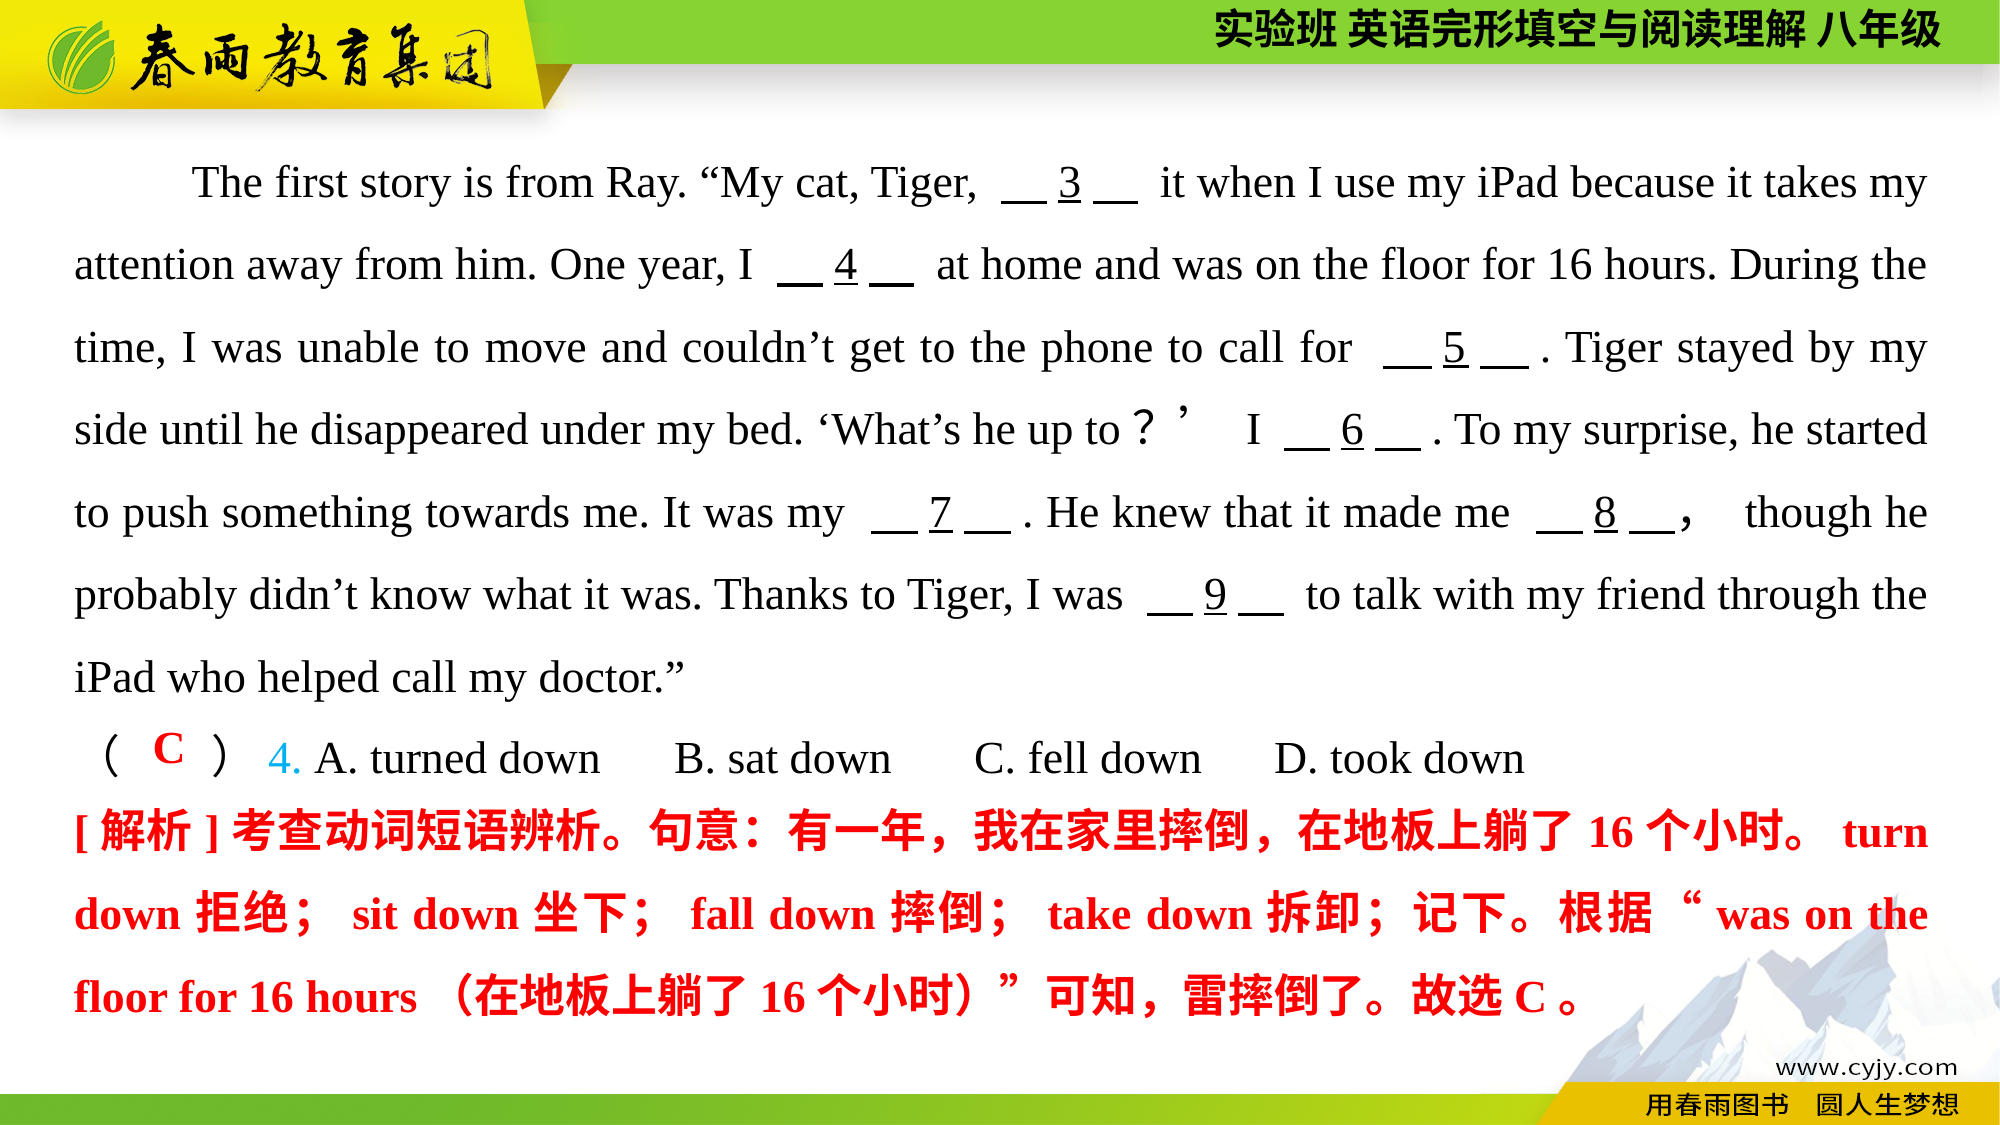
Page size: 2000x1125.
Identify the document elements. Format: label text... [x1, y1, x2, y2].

picture [0, 0, 2000, 1125]
text_box C [138, 710, 201, 766]
list The first story is from Ray. “My cat, Tiger, 3 it when I use my iPad because it takes my attention away from him. One year, I 4 at home and was on the floor for 16 hours. During the time, I was unable to move and couldn’t get to the phone to call for 5 . Tiger stayed by my side until he disappeared under my bed. ‘What’s he up to？’ I 6 . To my surprise, he started to push something towards me. It was my 7 . He knew that it made me 8 ， though he probably didn’t know what it was. Thanks to Tiger, I was 9 to talk with my friend through the iPad who helped call my doctor.” [59, 116, 1944, 692]
text_box （ ）4. A. turned down B. sat down C. fell down D. took down [59, 692, 1944, 766]
text_box [解析]考查动词短语辨析。句意：有一年，我在家里摔倒，在地板上躺了16个小时。turn down拒绝；sit down坐下；fall down摔倒；take down拆卸；记下。根据“was on the floor for 16 hours（在地板上躺了16个小时）”可知，雷摔倒了。故选C。 [59, 766, 1944, 1029]
